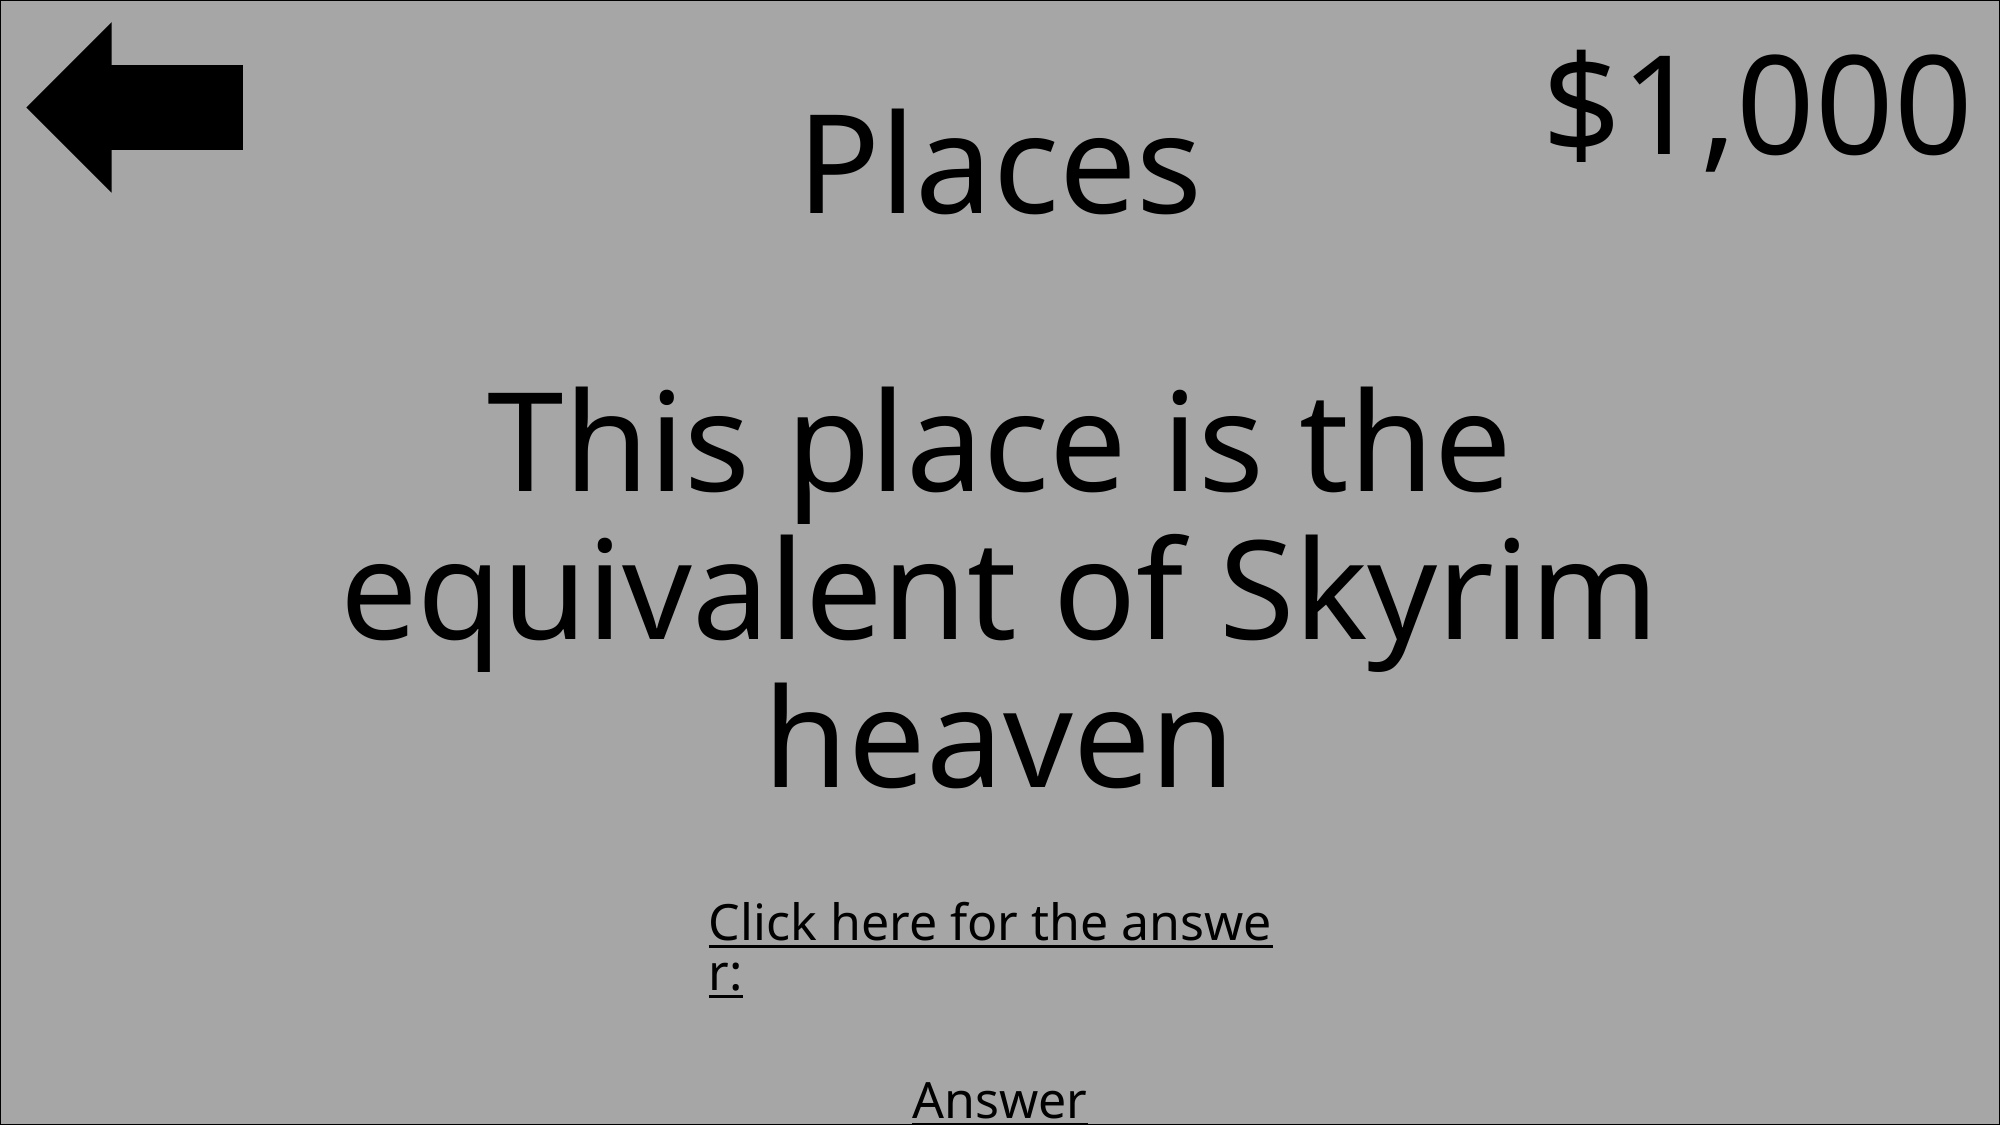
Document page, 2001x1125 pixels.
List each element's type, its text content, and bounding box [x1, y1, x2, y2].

text_box $1,000 [1516, 1, 2000, 219]
text_box Click here for the answer: Answer [694, 883, 1306, 1095]
text_box [26, 22, 243, 193]
text_box This place is the equivalent of Skyrim heaven [158, 364, 1842, 839]
text_box Places [137, 59, 1863, 278]
text_box [0, 0, 2000, 1125]
